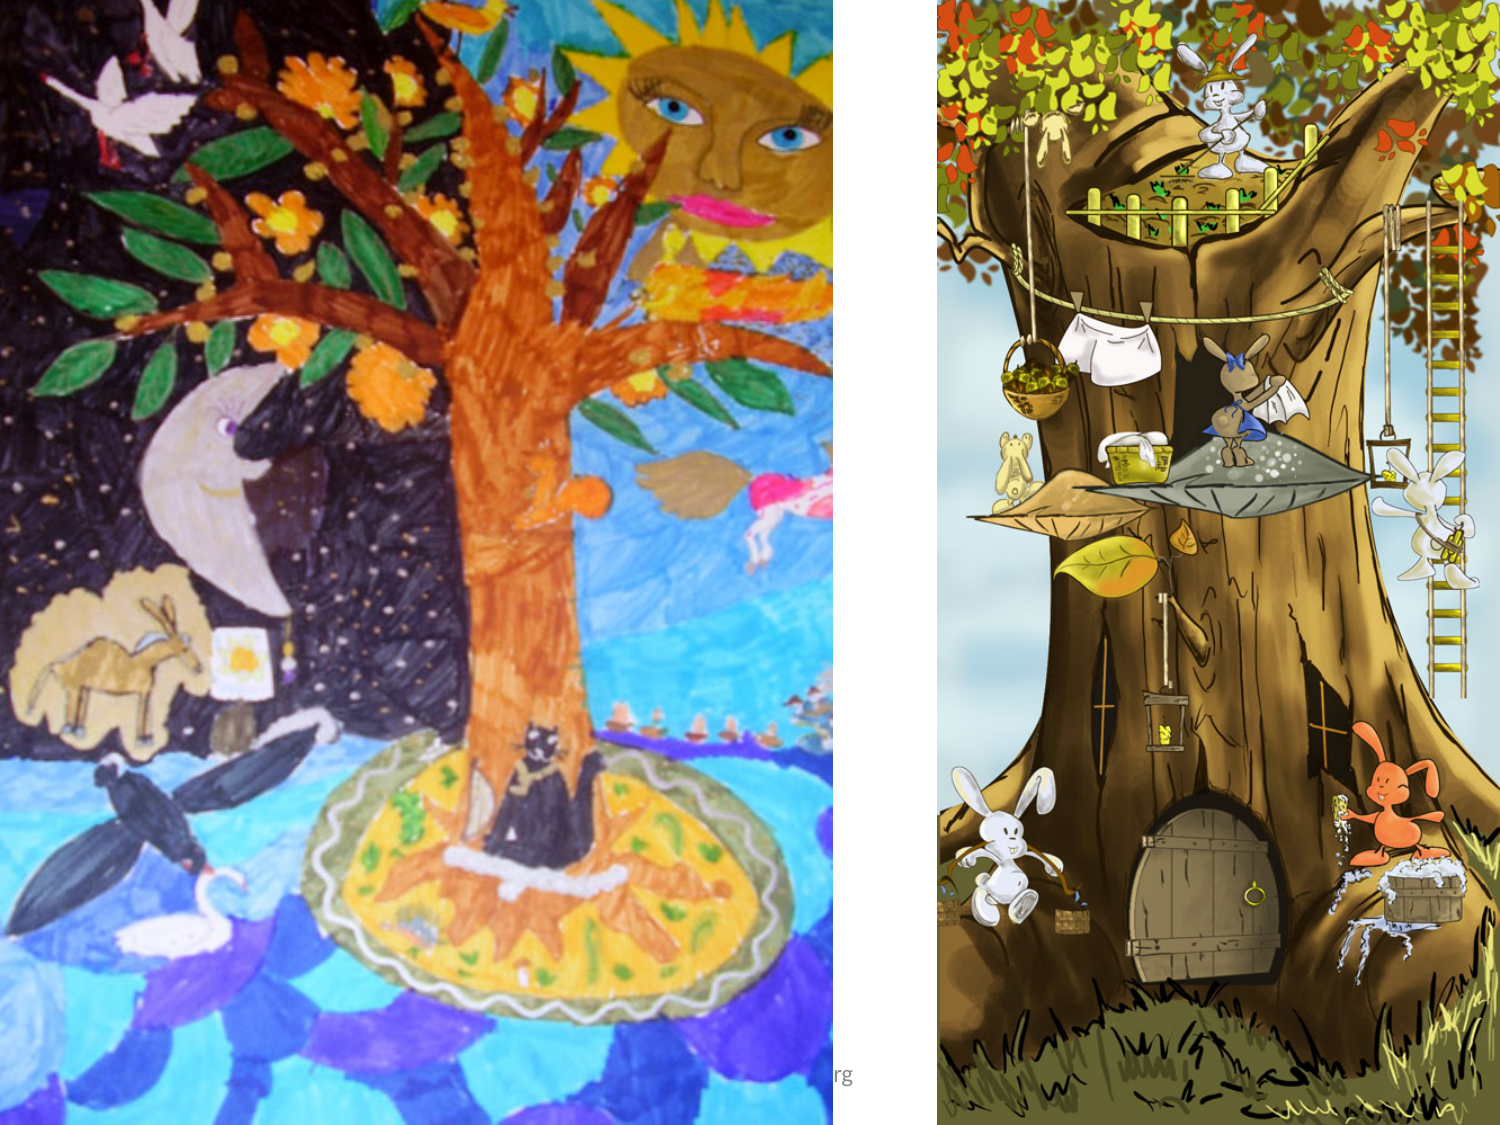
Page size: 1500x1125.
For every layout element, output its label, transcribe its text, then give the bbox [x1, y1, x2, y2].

picture [937, 0, 1500, 1125]
footer www.sliderpoint.org [837, 1042, 932, 1103]
picture [0, 0, 833, 1125]
